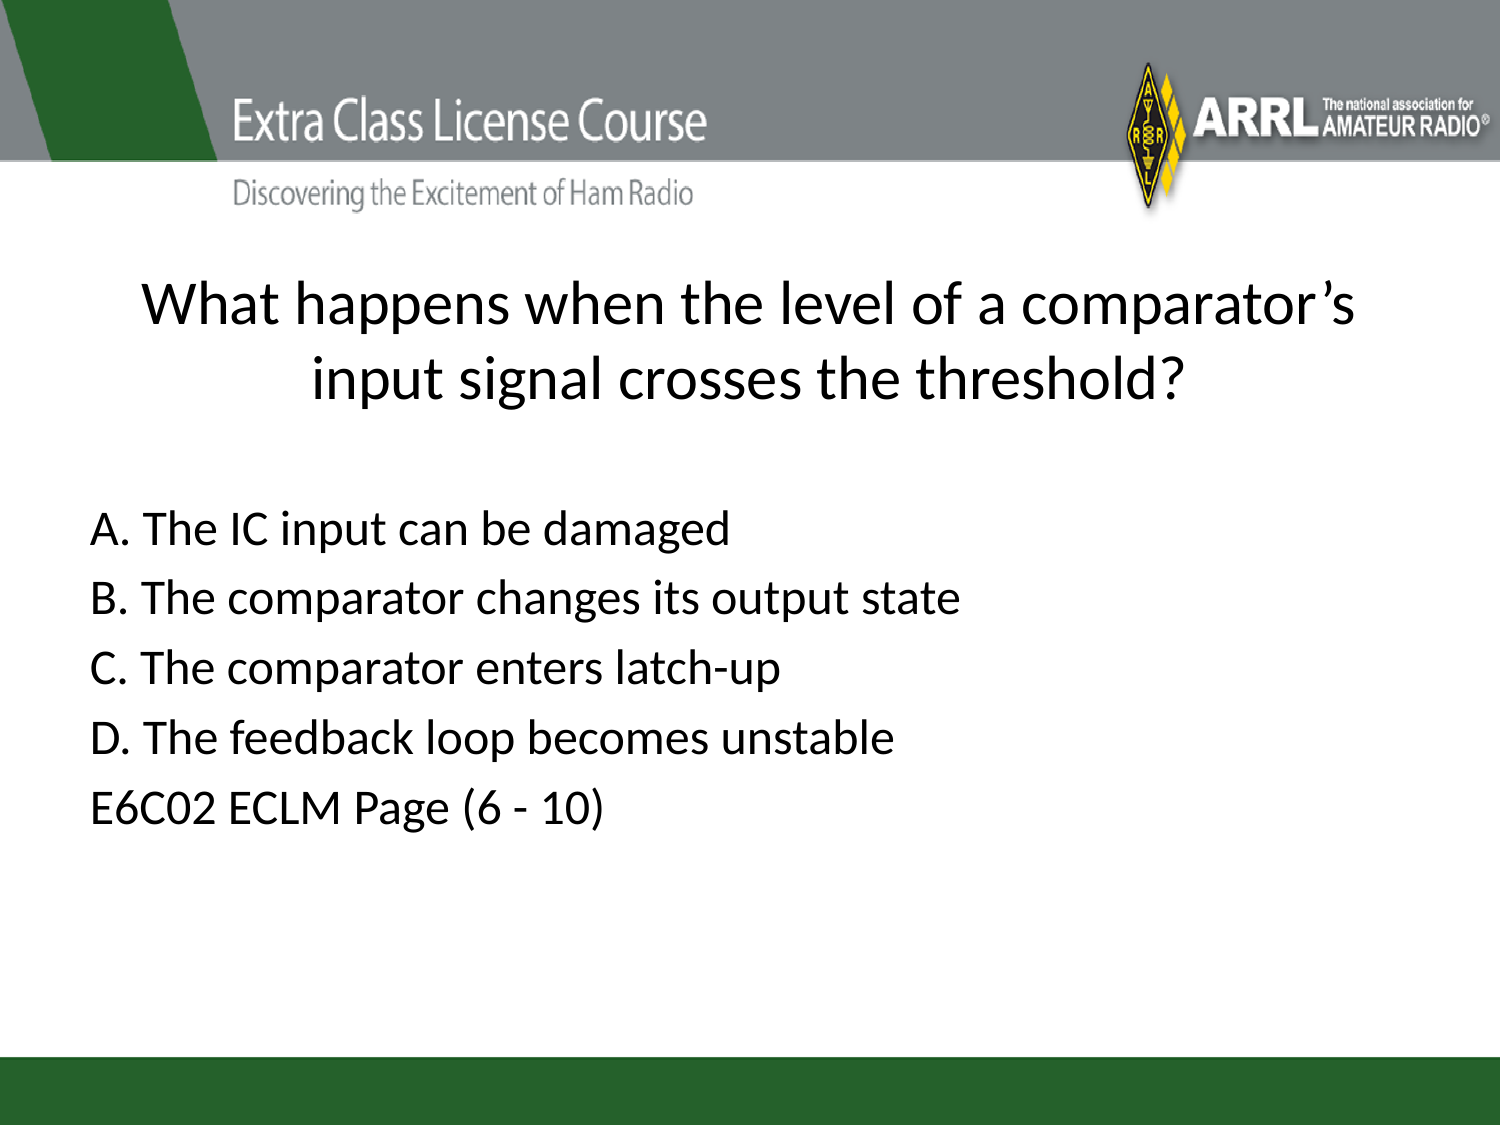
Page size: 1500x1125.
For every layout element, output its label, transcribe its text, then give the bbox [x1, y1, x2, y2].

list A. The IC input can be damaged B. The comparator changes its output state C. The comparator enters latch-up D. The feedback loop becomes unstable E6C02 ECLM Page (6 - 10) [75, 487, 1425, 1005]
title What happens when the level of a comparator’s input signal crosses the threshold? [75, 254, 1425, 435]
picture [0, 0, 1500, 1125]
